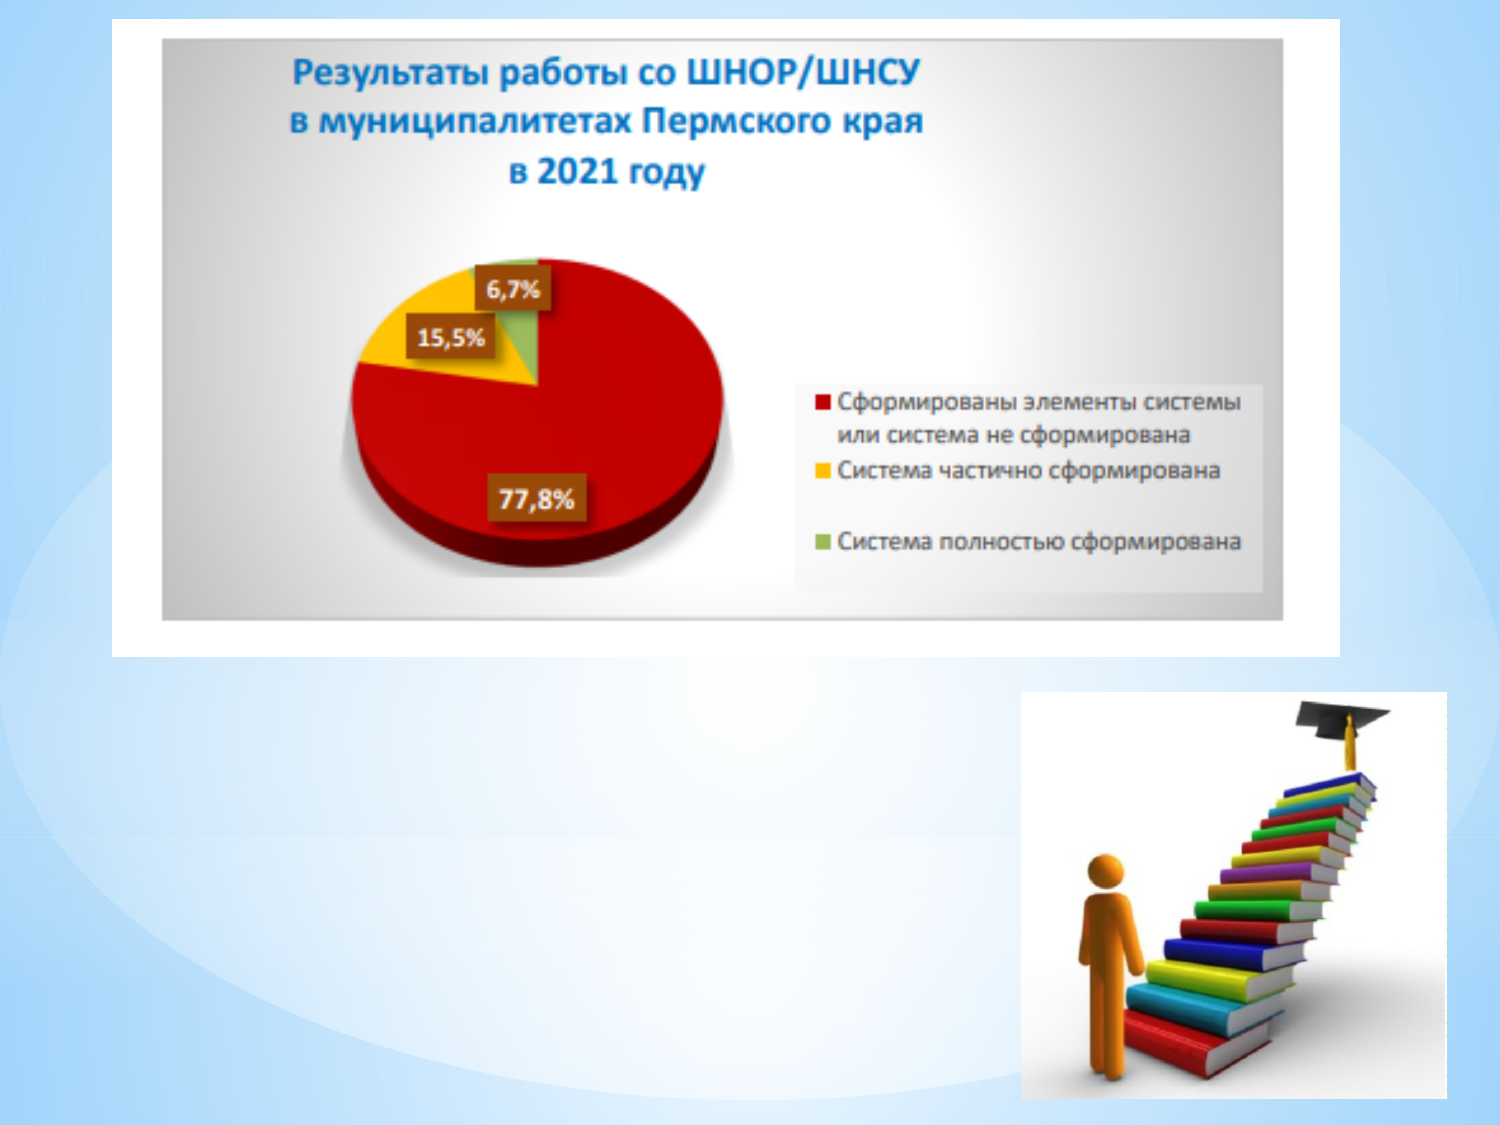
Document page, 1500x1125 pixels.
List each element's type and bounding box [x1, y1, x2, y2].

picture [1021, 692, 1448, 1099]
picture [111, 18, 1340, 658]
